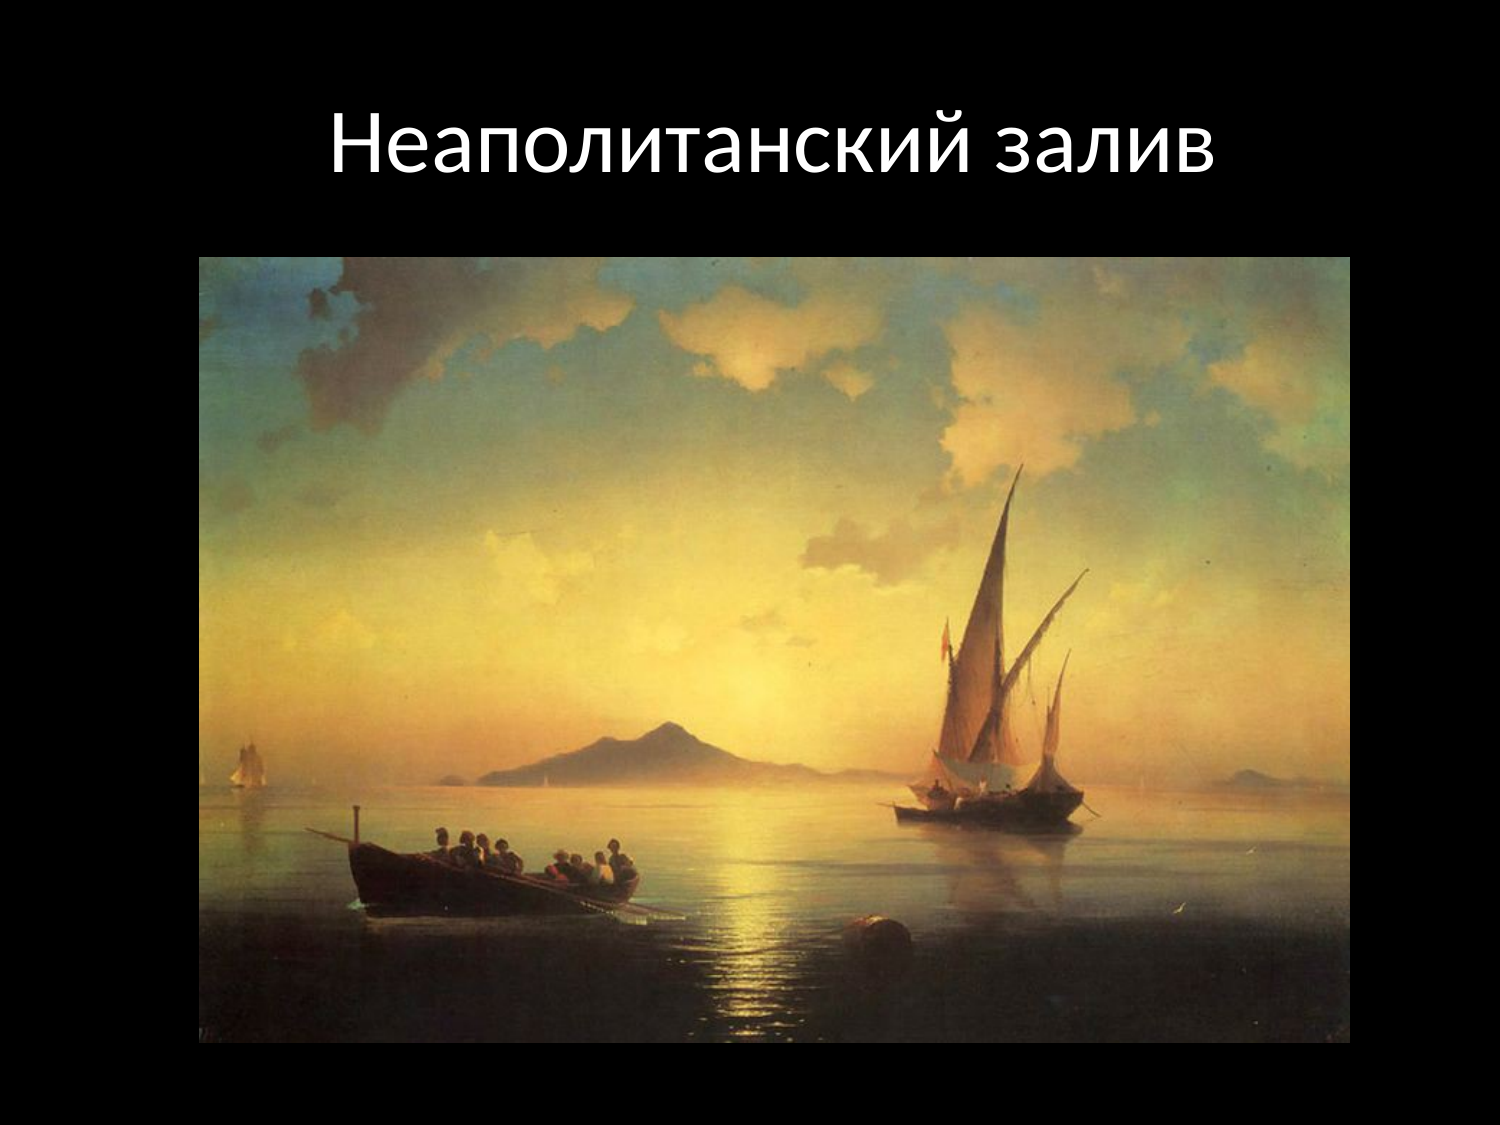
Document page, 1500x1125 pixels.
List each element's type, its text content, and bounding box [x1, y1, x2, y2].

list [198, 257, 1350, 1044]
title Неаполитанский залив [222, 46, 1325, 225]
